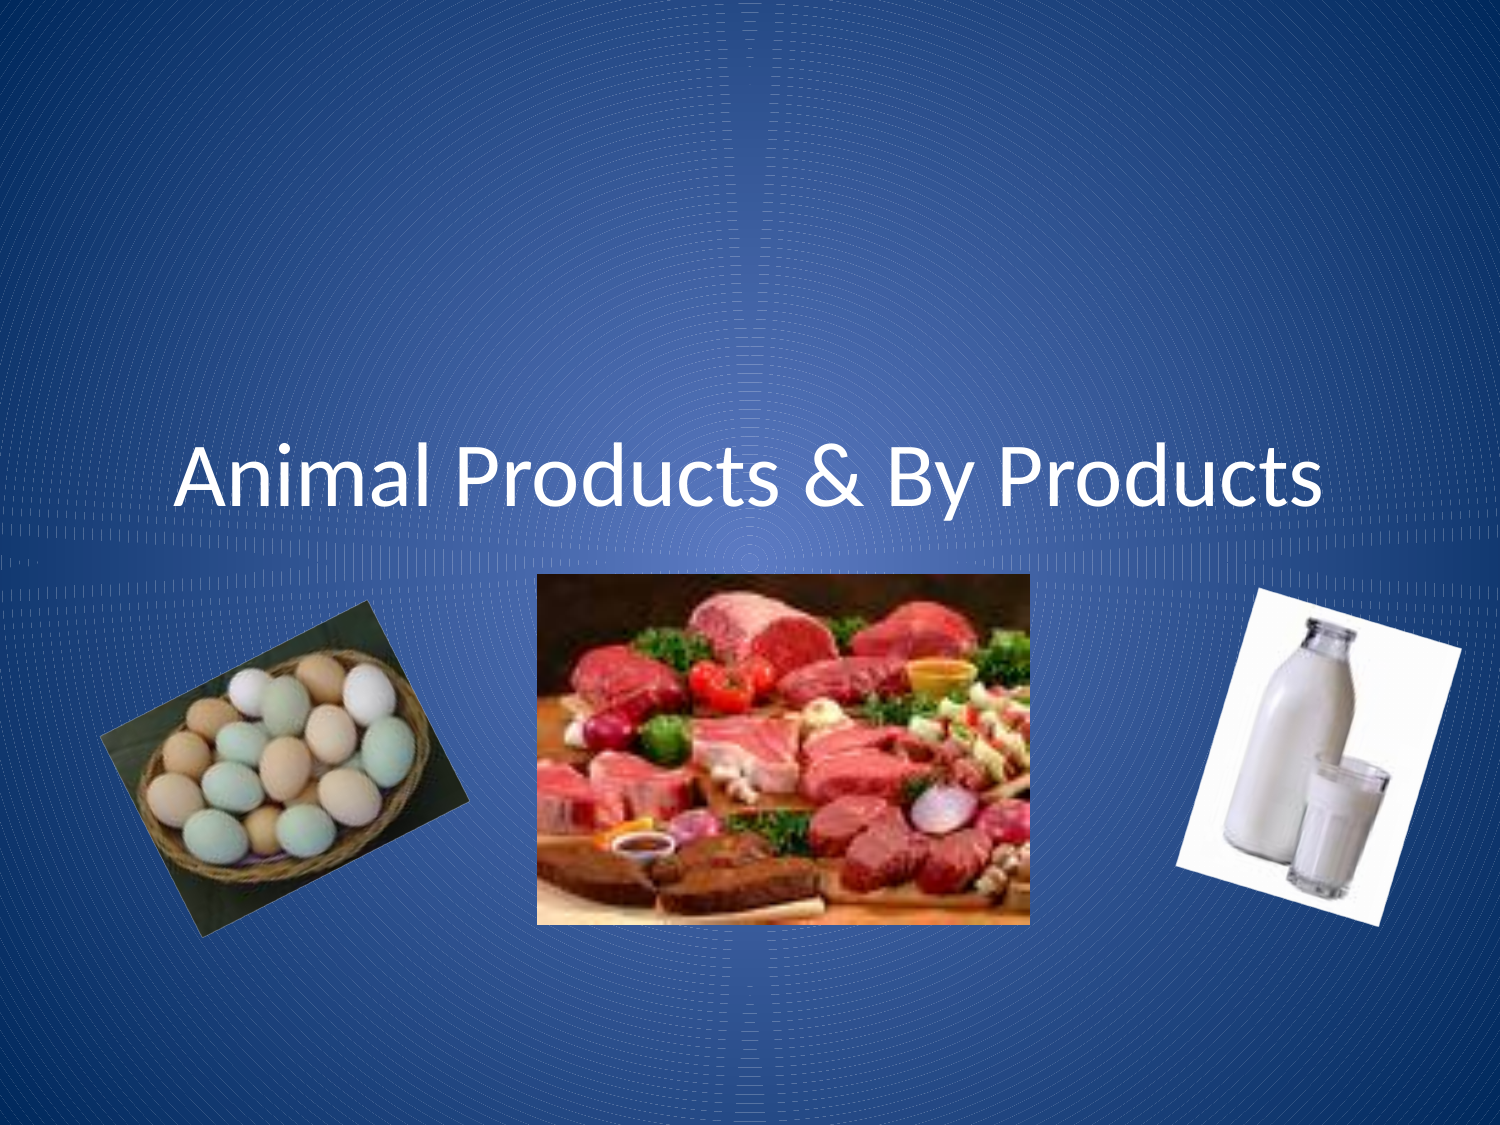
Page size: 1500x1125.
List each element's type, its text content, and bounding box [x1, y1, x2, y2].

picture [537, 574, 1030, 926]
picture [1177, 589, 1461, 926]
title Animal Products & By Products [112, 349, 1388, 591]
picture [101, 601, 469, 937]
